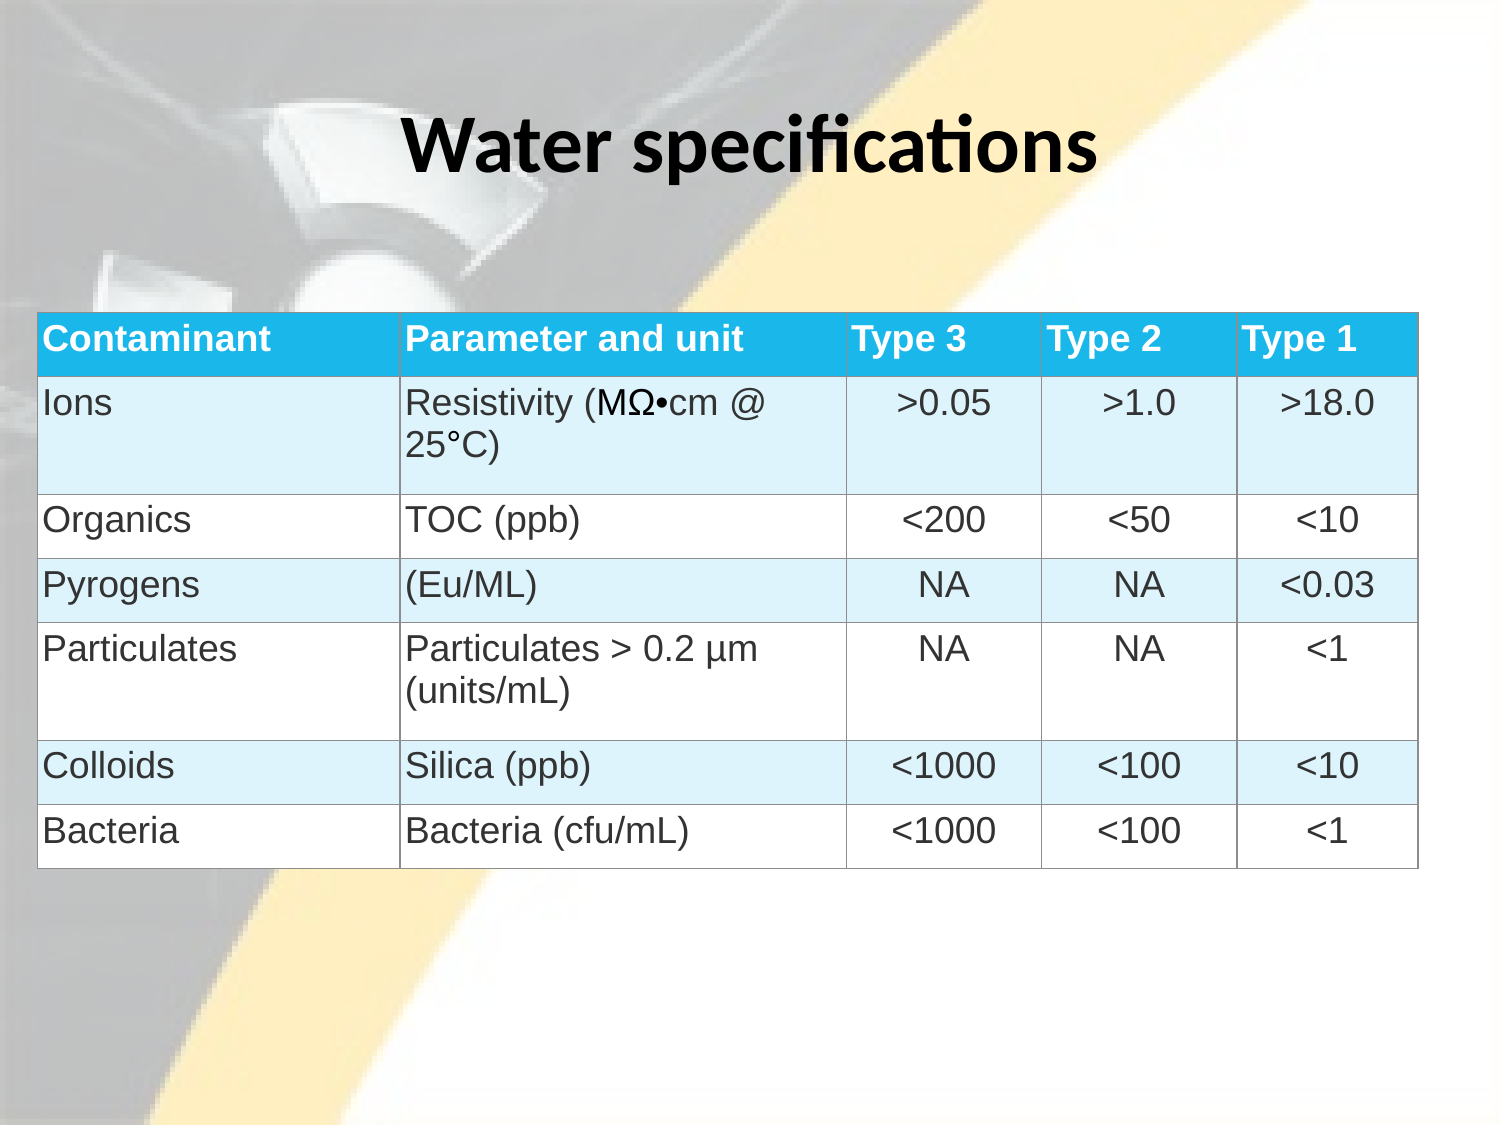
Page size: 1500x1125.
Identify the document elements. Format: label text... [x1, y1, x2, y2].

table_header Type 3 [847, 313, 1041, 376]
table_cell Bacteria [38, 805, 399, 868]
table_cell <0.03 [1238, 559, 1417, 622]
table_cell NA [847, 559, 1041, 622]
table_cell Colloids [38, 741, 399, 804]
table_cell Resistivity (MΩ•cm @ 25°C) [401, 377, 846, 494]
table_cell Silica (ppb) [401, 741, 846, 804]
table_cell NA [847, 623, 1041, 740]
table_cell Ions [38, 377, 399, 494]
table_cell >18.0 [1238, 377, 1417, 494]
table_cell <100 [1042, 741, 1236, 804]
title Water specifications [75, 45, 1425, 233]
table_cell <50 [1042, 495, 1236, 558]
table_header Type 2 [1042, 313, 1236, 376]
table_cell NA [1042, 623, 1236, 740]
table_cell Particulates > 0.2 µm (units/mL) [401, 623, 846, 740]
table_cell TOC (ppb) [401, 495, 846, 558]
table_cell NA [1042, 559, 1236, 622]
table_cell <1000 [847, 741, 1041, 804]
table_cell <1 [1238, 623, 1417, 740]
table_cell <100 [1042, 805, 1236, 868]
table_cell <1 [1238, 805, 1417, 868]
table_header Contaminant [38, 313, 399, 376]
table_cell (Eu/ML) [401, 559, 846, 622]
table_cell Pyrogens [38, 559, 399, 622]
table_cell <10 [1238, 495, 1417, 558]
table_cell >0.05 [847, 377, 1041, 494]
table_cell Particulates [38, 623, 399, 740]
table_header Type 1 [1238, 313, 1417, 376]
table_cell <200 [847, 495, 1041, 558]
table_cell <10 [1238, 741, 1417, 804]
table_cell Organics [38, 495, 399, 558]
table_cell <1000 [847, 805, 1041, 868]
table_cell >1.0 [1042, 377, 1236, 494]
table_header Parameter and unit [401, 313, 846, 376]
table_cell Bacteria (cfu/mL) [401, 805, 846, 868]
